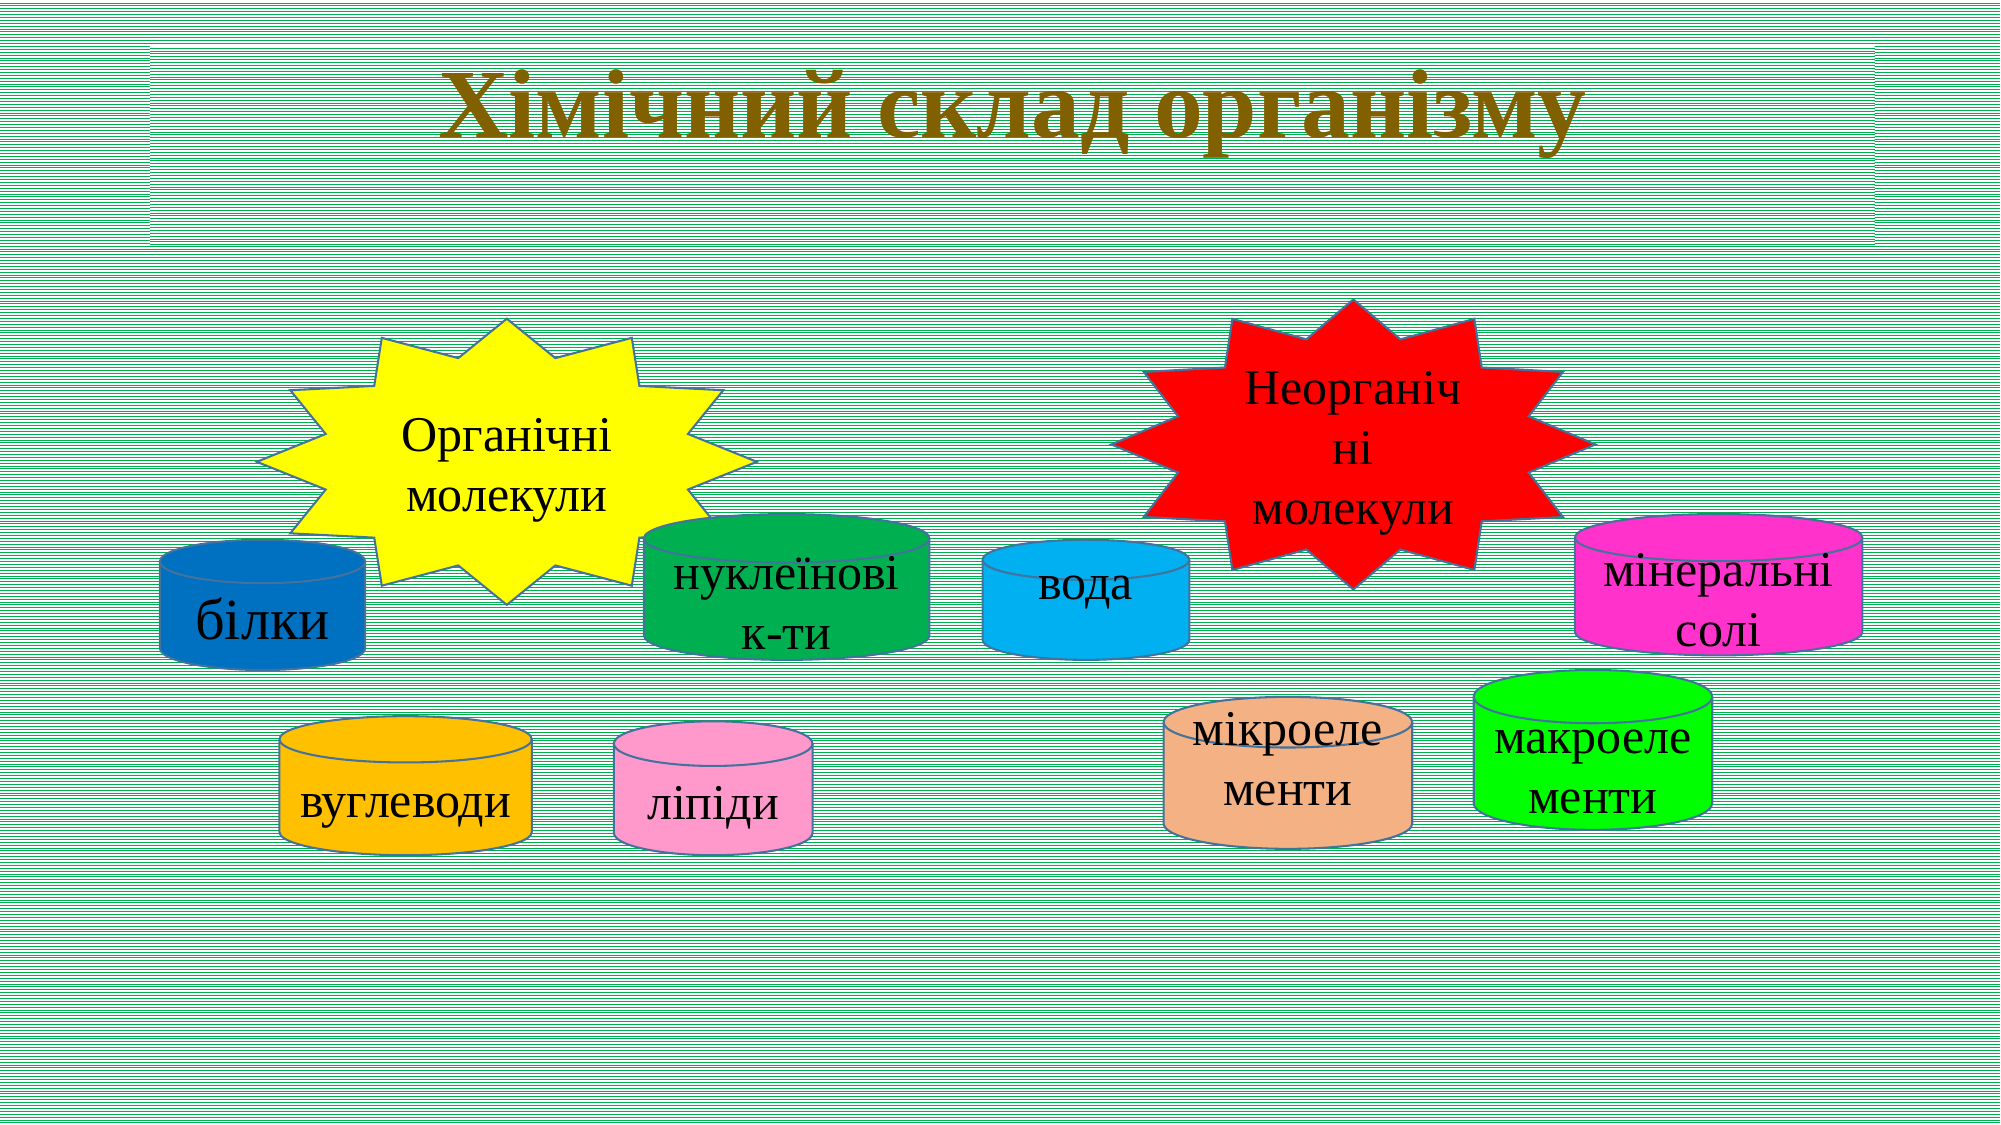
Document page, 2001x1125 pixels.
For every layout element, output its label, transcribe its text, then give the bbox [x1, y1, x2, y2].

text_box макроелементи [1472, 668, 1714, 831]
text_box Неорганічні молекули [1108, 298, 1599, 591]
text_box ліпіди [612, 720, 814, 857]
text_box білки [158, 538, 367, 672]
text_box вуглеводи [278, 715, 533, 857]
text_box нуклеїнові к-ти [642, 513, 931, 661]
text_box вода [981, 538, 1191, 661]
text_box мікроелементи [1162, 695, 1414, 850]
text_box Органічні молекули [254, 317, 760, 607]
text_box мінеральні солі [1573, 512, 1864, 657]
title Хімічний склад організму [149, 44, 1875, 245]
